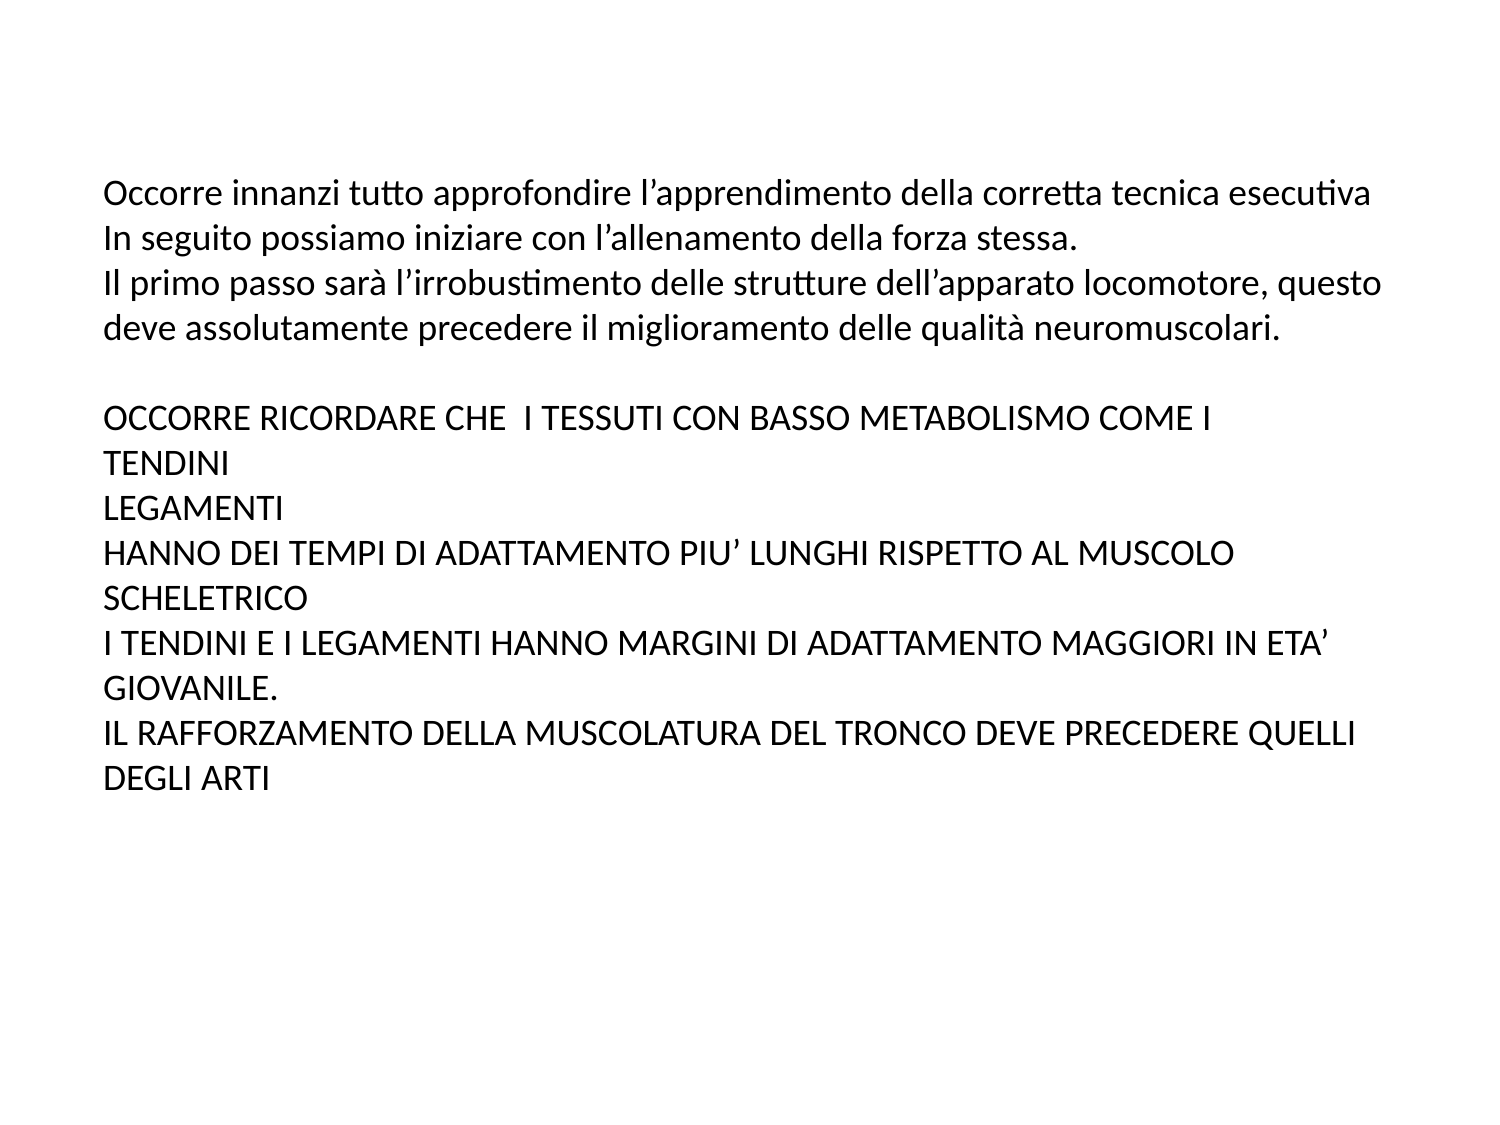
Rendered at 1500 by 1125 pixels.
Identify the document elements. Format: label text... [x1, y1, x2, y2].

text_box Occorre innanzi tutto approfondire l’apprendimento della corretta tecnica esecutiva In seguito possiamo iniziare con l’allenamento della forza stessa. Il primo passo sarà l’irrobustimento delle strutture dell’apparato locomotore, questo deve assolutamente precedere il miglioramento delle qualità neuromuscolari. OCCORRE RICORDARE CHE I TESSUTI CON BASSO METABOLISMO COME I TENDINI LEGAMENTI HANNO DEI TEMPI DI ADATTAMENTO PIU’ LUNGHI RISPETTO AL MUSCOLO SCHELETRICO I TENDINI E I LEGAMENTI HANNO MARGINI DI ADATTAMENTO MAGGIORI IN ETA’ GIOVANILE. IL RAFFORZAMENTO DELLA MUSCOLATURA DEL TRONCO DEVE PRECEDERE QUELLI DEGLI ARTI [88, 160, 1452, 806]
